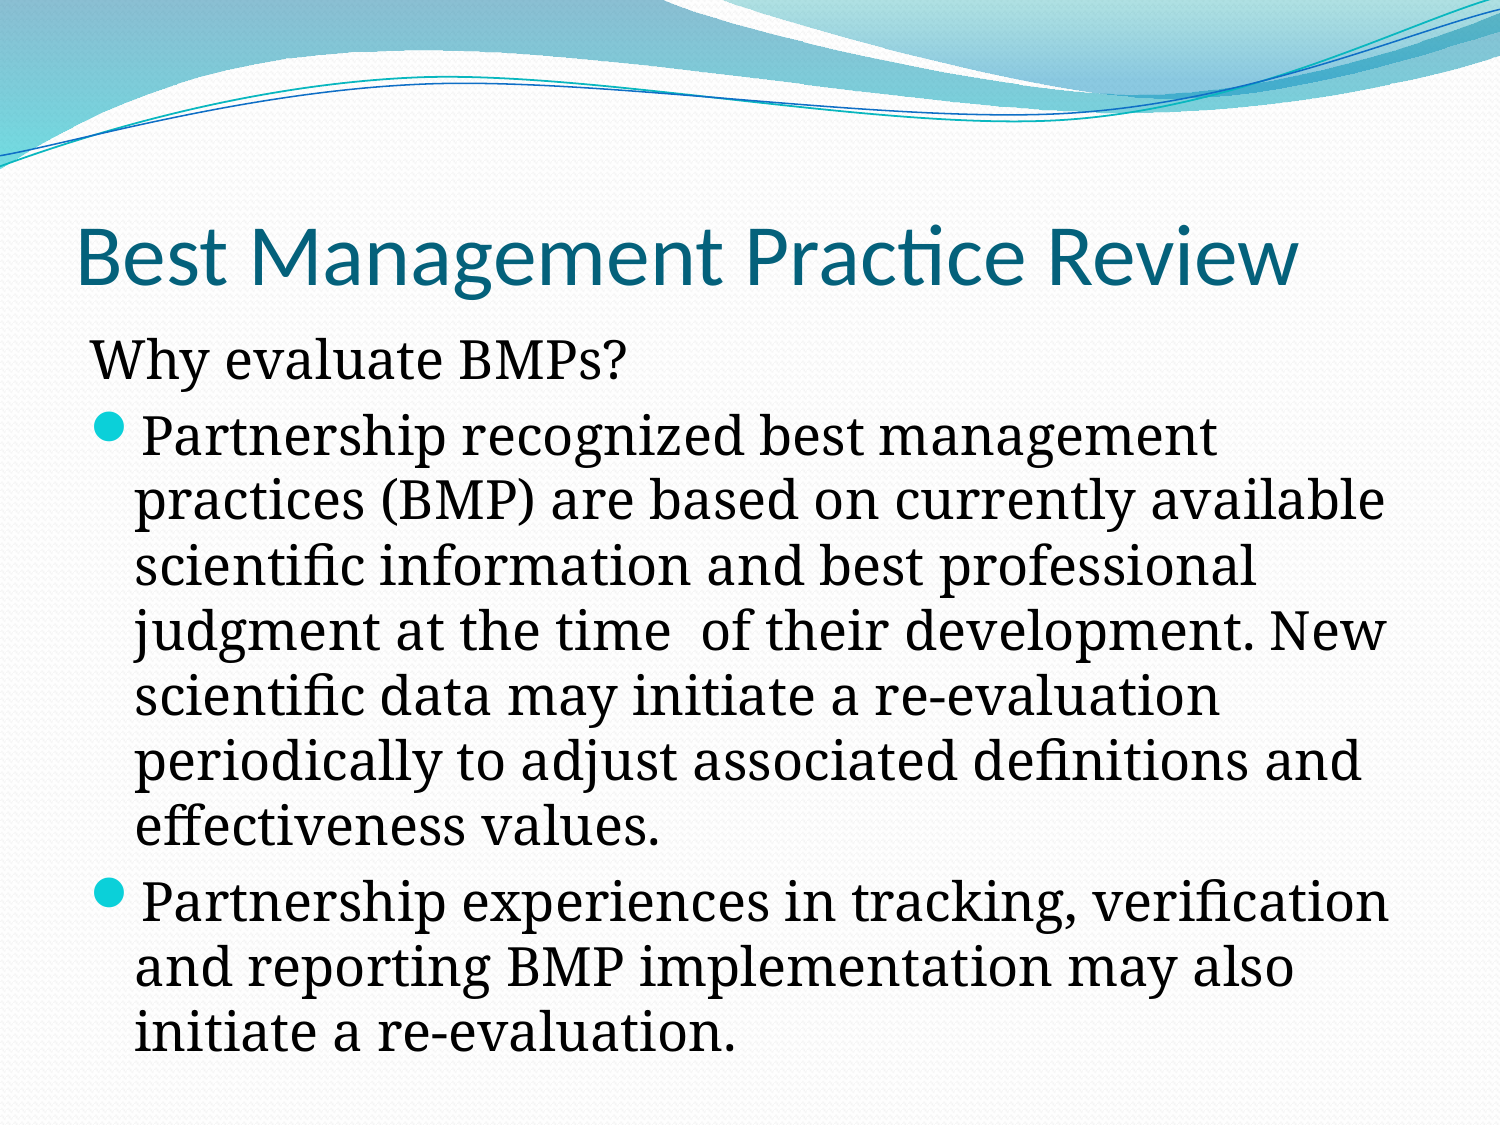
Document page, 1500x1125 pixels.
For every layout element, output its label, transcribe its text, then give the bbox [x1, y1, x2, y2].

title Best Management Practice Review [75, 115, 1425, 303]
list Why evaluate BMPs? Partnership recognized best management practices (BMP) are based on currently available scientific information and best professional judgment at the time of their development. New scientific data may initiate a re-evaluation periodically to adjust associated definitions and effectiveness values. Partnership experiences in tracking, verification and reporting BMP implementation may also initiate a re-evaluation. [75, 317, 1425, 1088]
